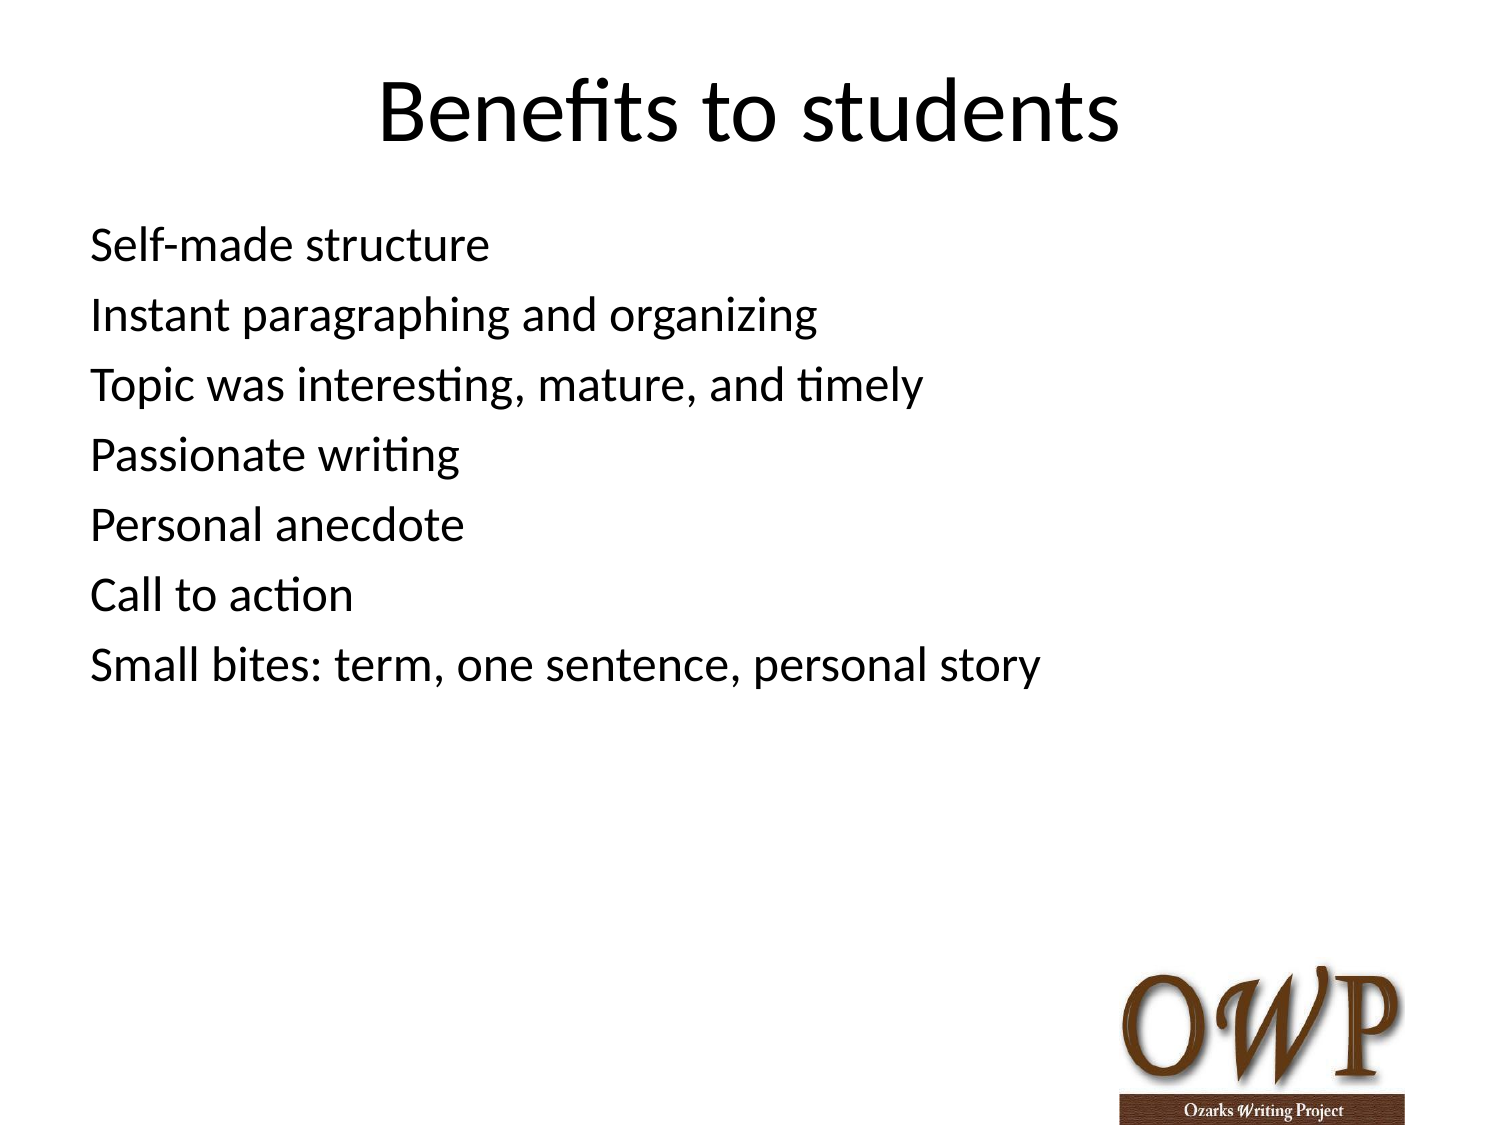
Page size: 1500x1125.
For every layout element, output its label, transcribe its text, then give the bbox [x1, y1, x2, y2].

title Benefits to students [75, 33, 1425, 175]
list Self-made structure Instant paragraphing and organizing Topic was interesting, mature, and timely Passionate writing Personal anecdote Call to action Small bites: term, one sentence, personal story [75, 196, 1425, 808]
picture [1119, 957, 1405, 1125]
